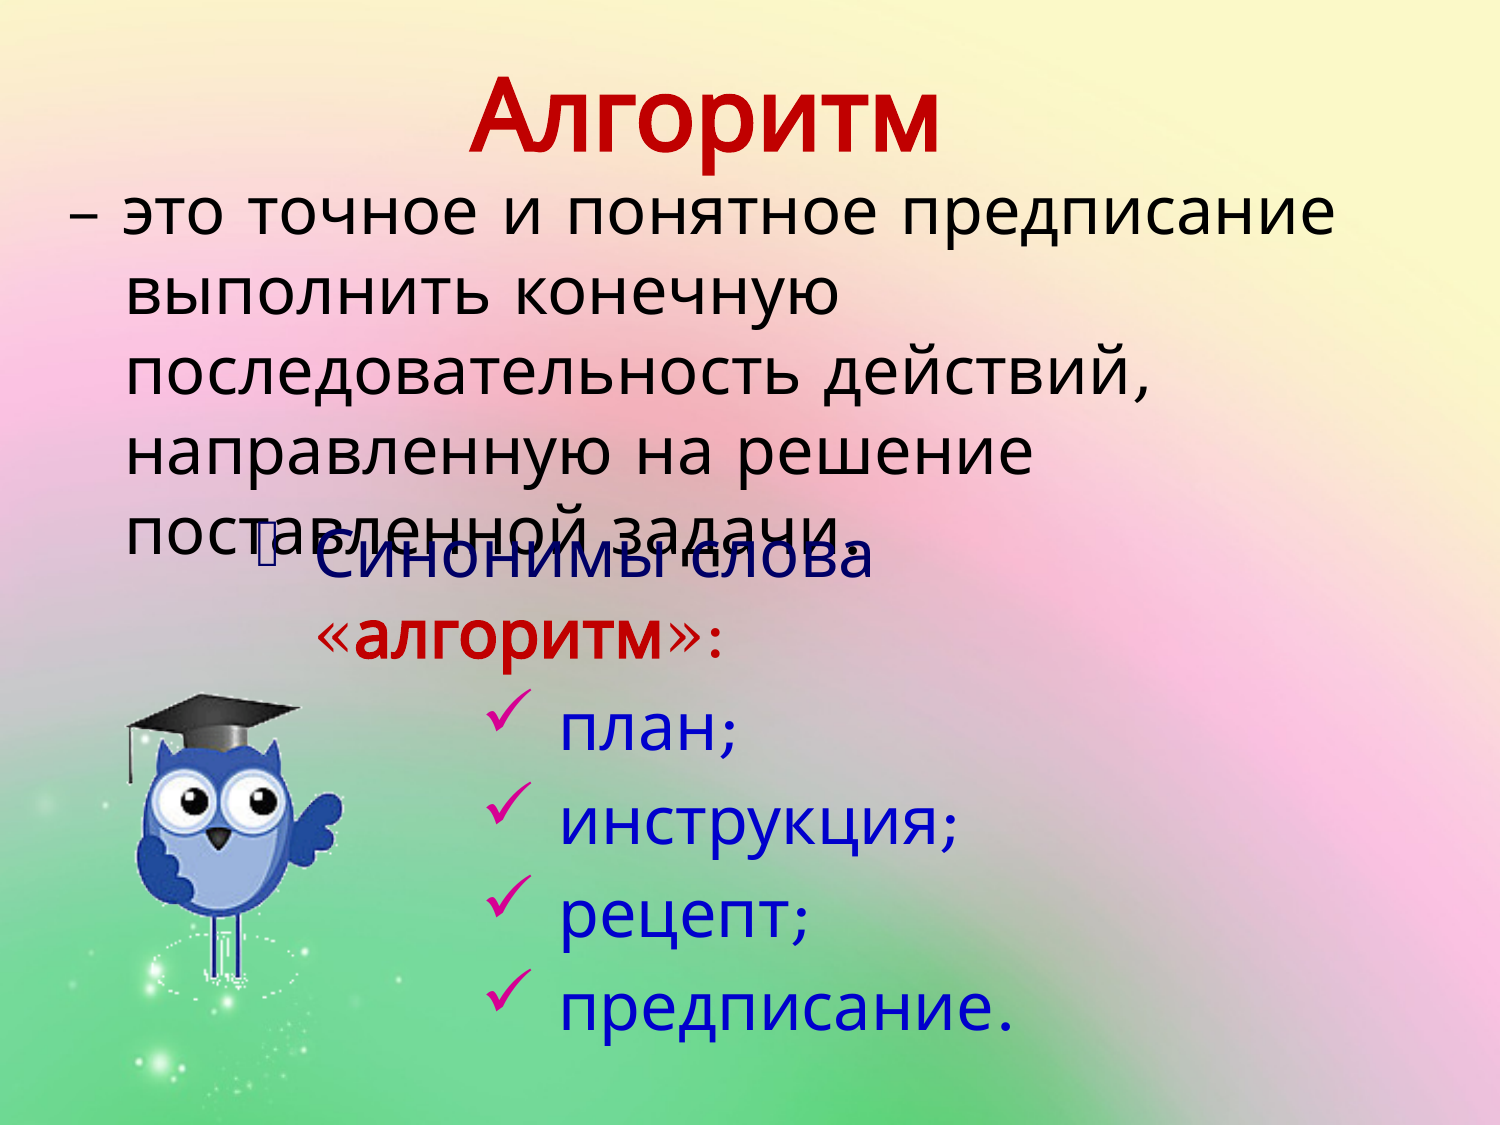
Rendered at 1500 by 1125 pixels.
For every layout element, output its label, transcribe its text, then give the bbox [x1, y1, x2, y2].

text_box Синонимы слова «алгоритм»: план; инструкция; рецепт; предписание. [242, 503, 1317, 1004]
text_box Алгоритм [277, 42, 1138, 160]
picture [0, 0, 1500, 1125]
text_box – это точное и понятное предписание выполнить конечную последовательность действий, направленную на решение поставленной задачи. [53, 160, 1471, 539]
